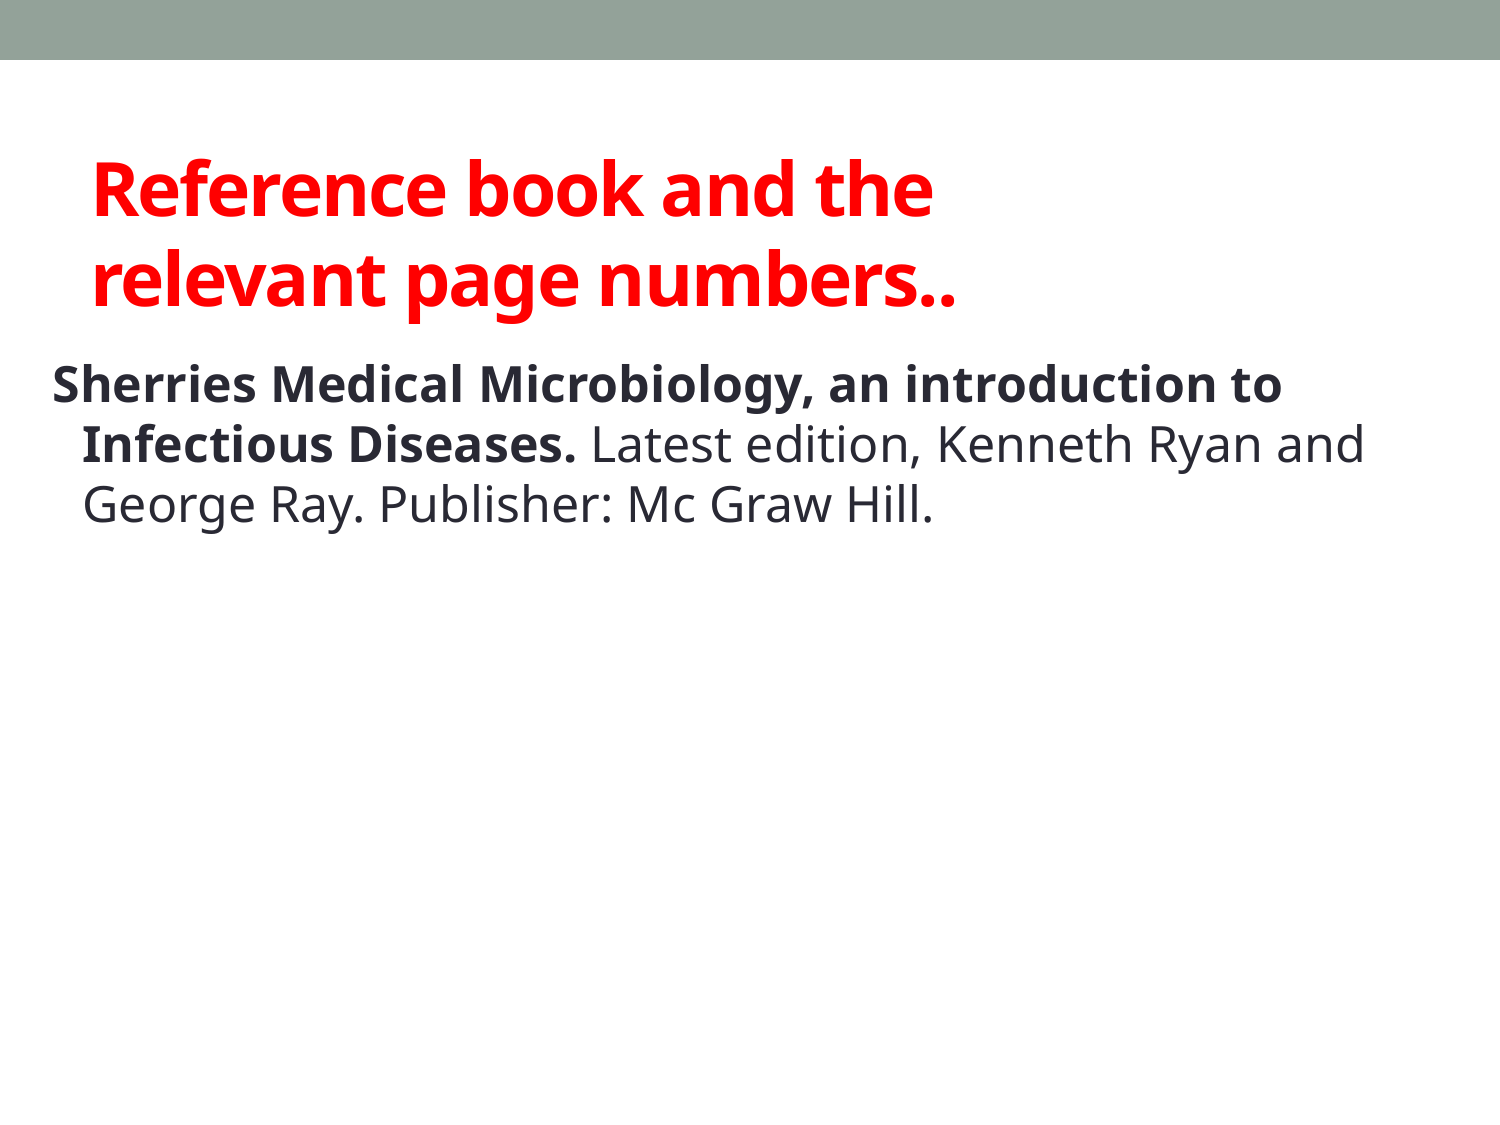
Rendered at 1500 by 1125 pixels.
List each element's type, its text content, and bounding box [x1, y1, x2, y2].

title Reference book and the relevant page numbers.. [75, 137, 1000, 325]
list Sherries Medical Microbiology, an introduction to Infectious Diseases. Latest edition, Kenneth Ryan and George Ray. Publisher: Mc Graw Hill. [37, 345, 1425, 1088]
